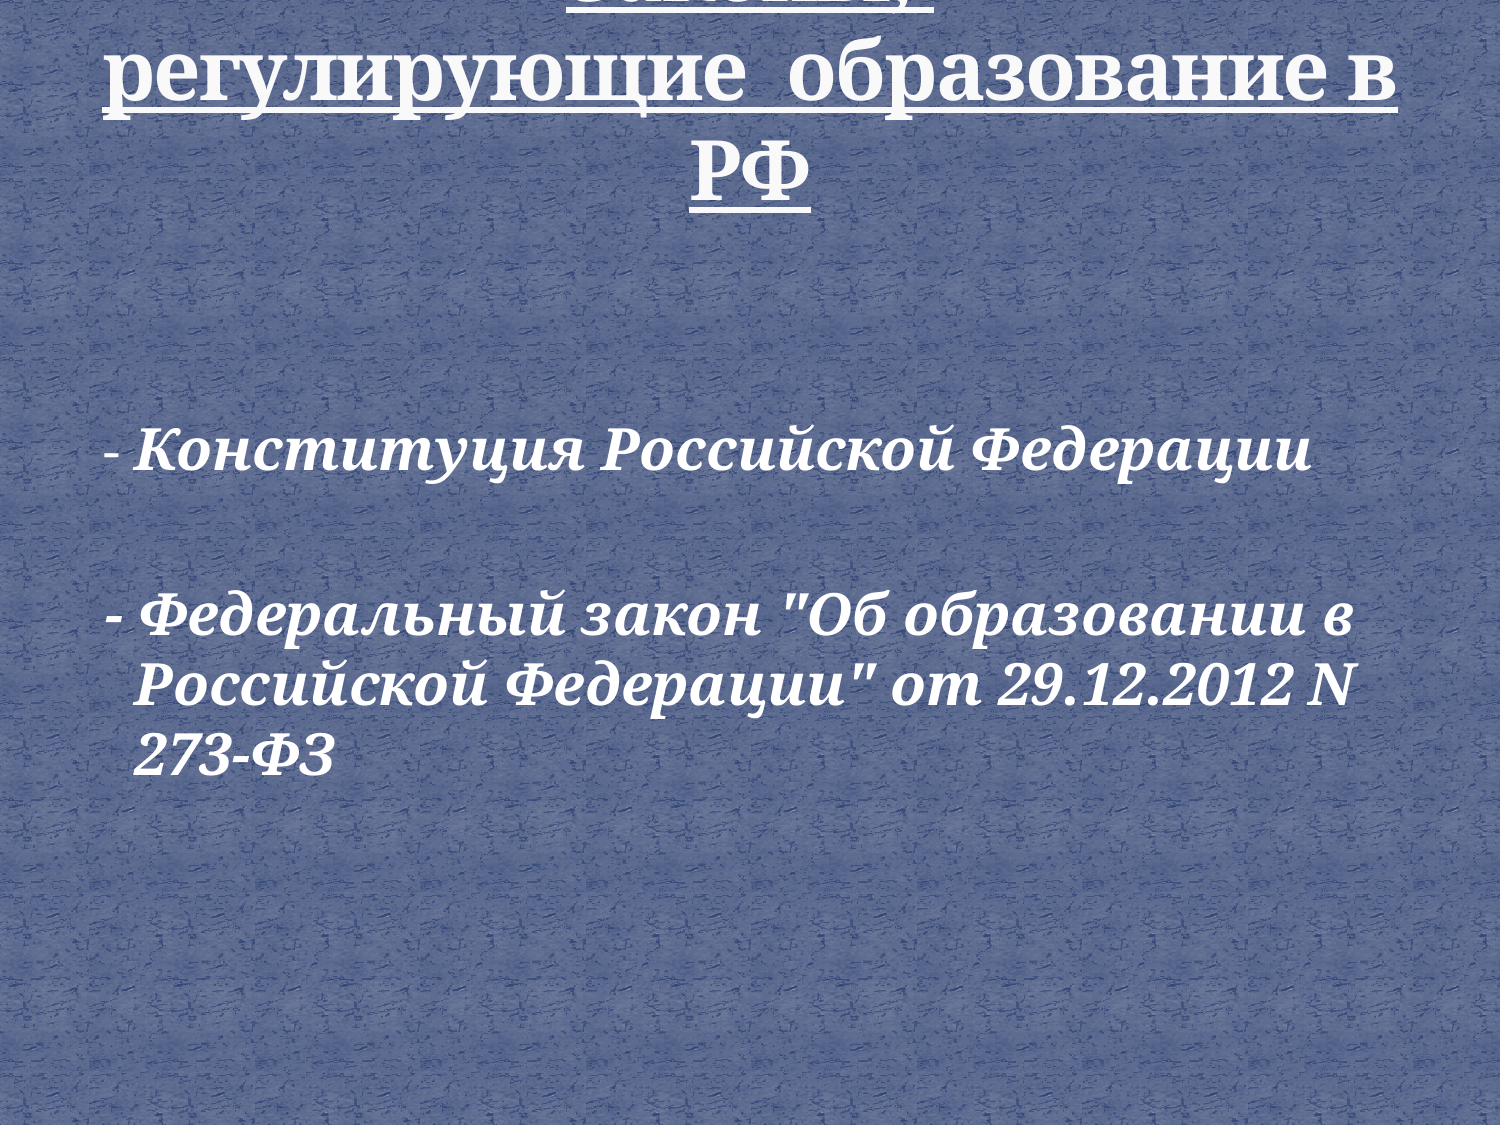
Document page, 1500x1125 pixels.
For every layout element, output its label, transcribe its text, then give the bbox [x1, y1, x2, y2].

list - Конституция Российской Федерации - Федеральный закон "Об образовании в Российской Федерации" от 29.12.2012 N 273-ФЗ [75, 249, 1425, 1000]
title Законы, регулирующие образование в РФ [74, 24, 1425, 225]
